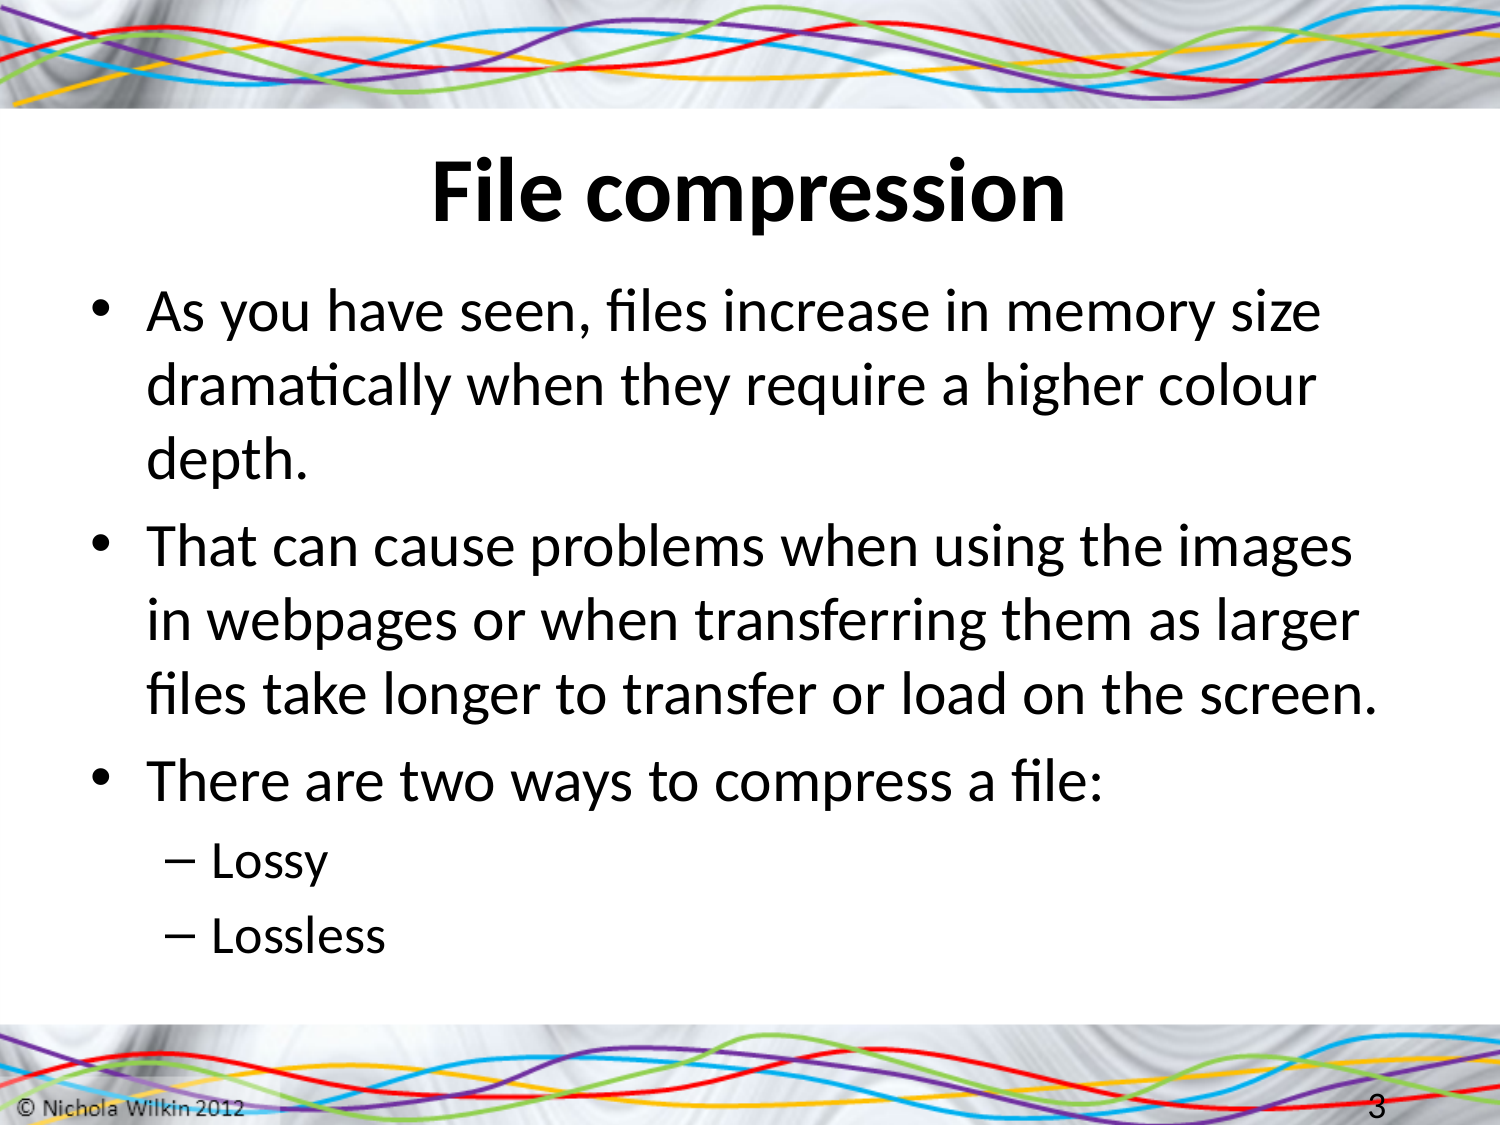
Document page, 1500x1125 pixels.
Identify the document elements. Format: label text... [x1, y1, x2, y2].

title File compression [75, 113, 1425, 256]
picture [0, 0, 1500, 1125]
list As you have seen, files increase in memory size dramatically when they require a higher colour depth. That can cause problems when using the images in webpages or when transferring them as larger files take longer to transfer or load on the screen. There are two ways to compress a file: Lossy Lossless [75, 262, 1425, 1005]
slide_number 3 [1352, 1074, 1465, 1125]
